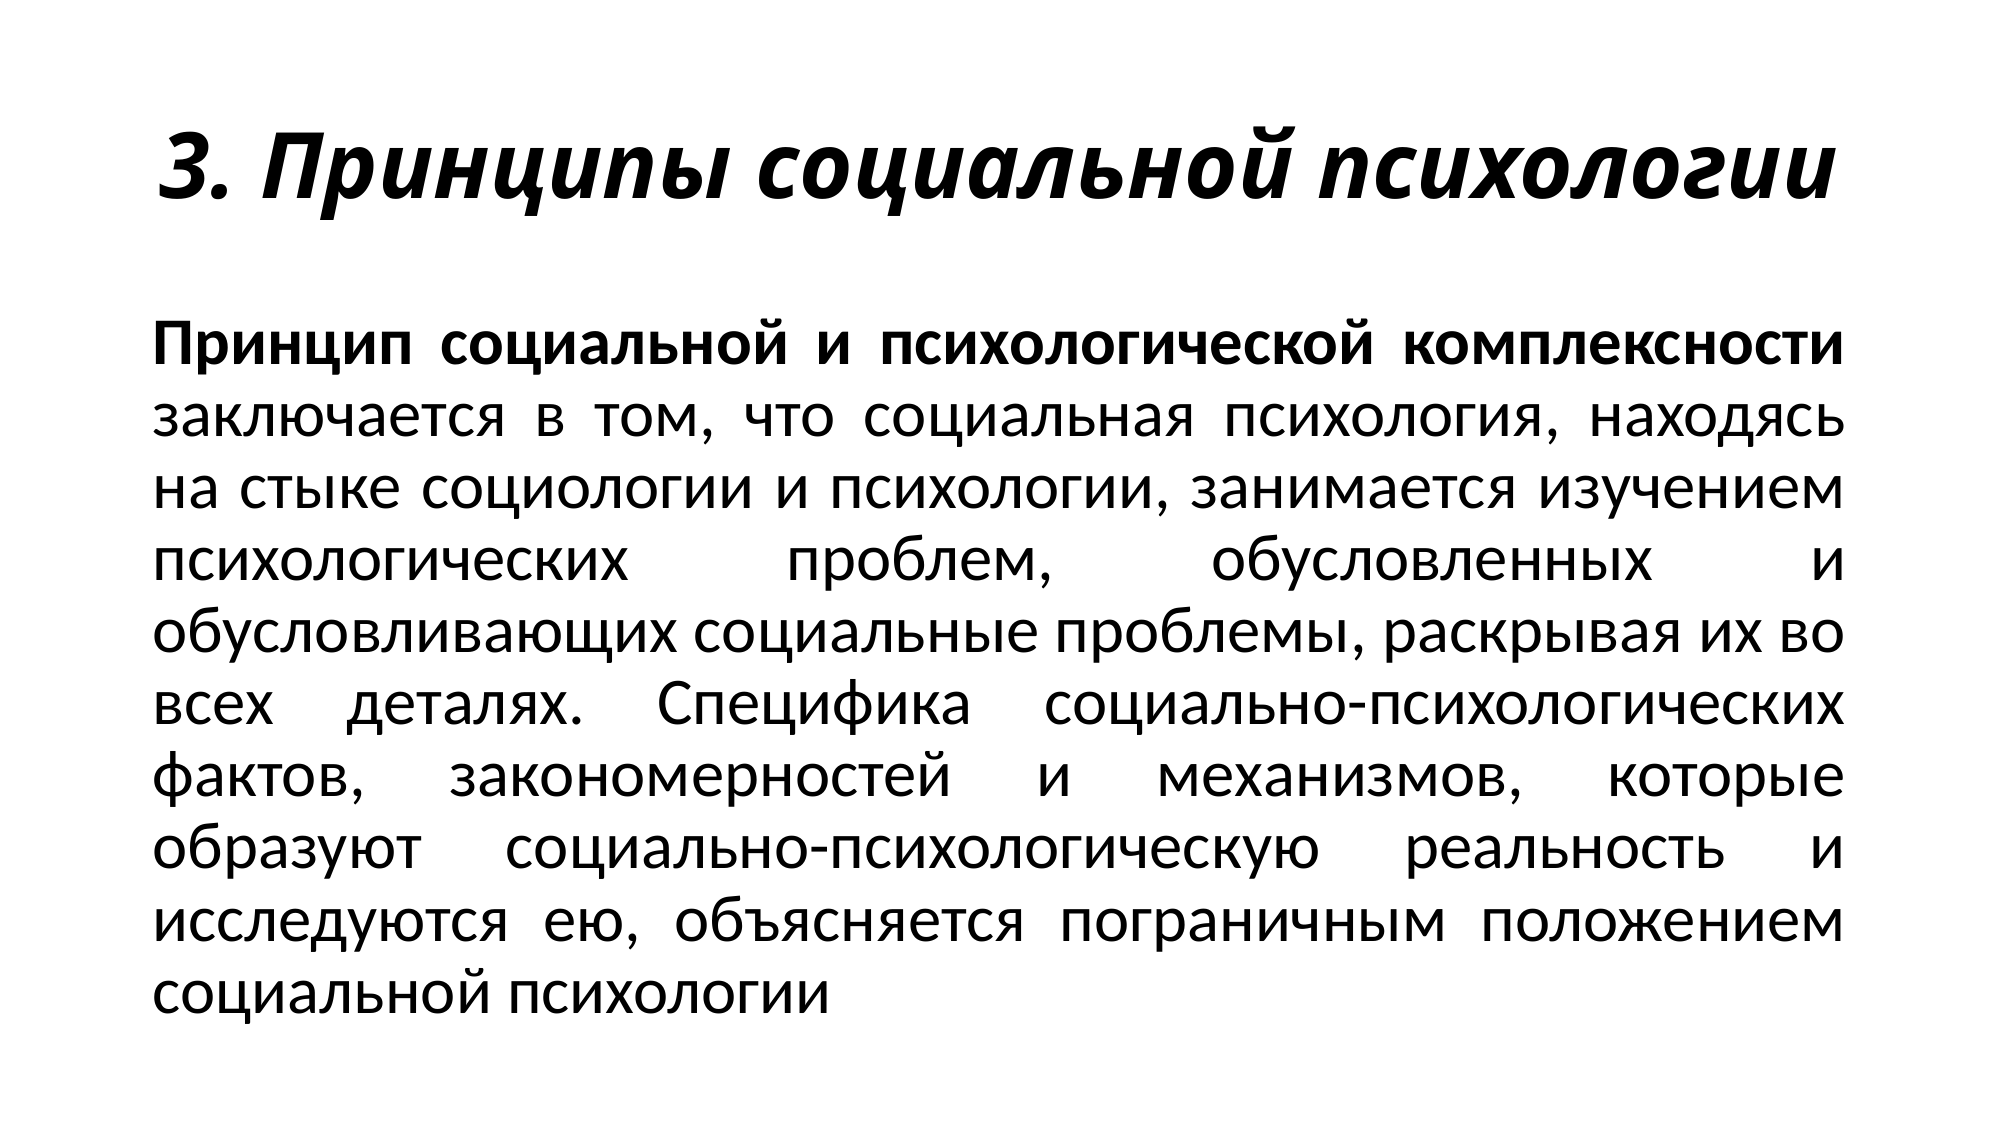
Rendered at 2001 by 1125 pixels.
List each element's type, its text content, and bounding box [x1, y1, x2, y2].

title 3. Принципы социальной психологии [137, 59, 1863, 278]
list Принцип социальной и психологической комплексности заключается в том, что социальная психология, находясь на стыке социологии и психологии, занимается изучением психологических проблем, обусловленных и обусловливающих социальные проблемы, раскрывая их во всех деталях. Специфика социально-психологических фактов, закономерностей и механизмов, которые образуют социально-психологическую реальность и исследуются ею, объясняется пограничным положением социальной психологии [137, 299, 1863, 1067]
